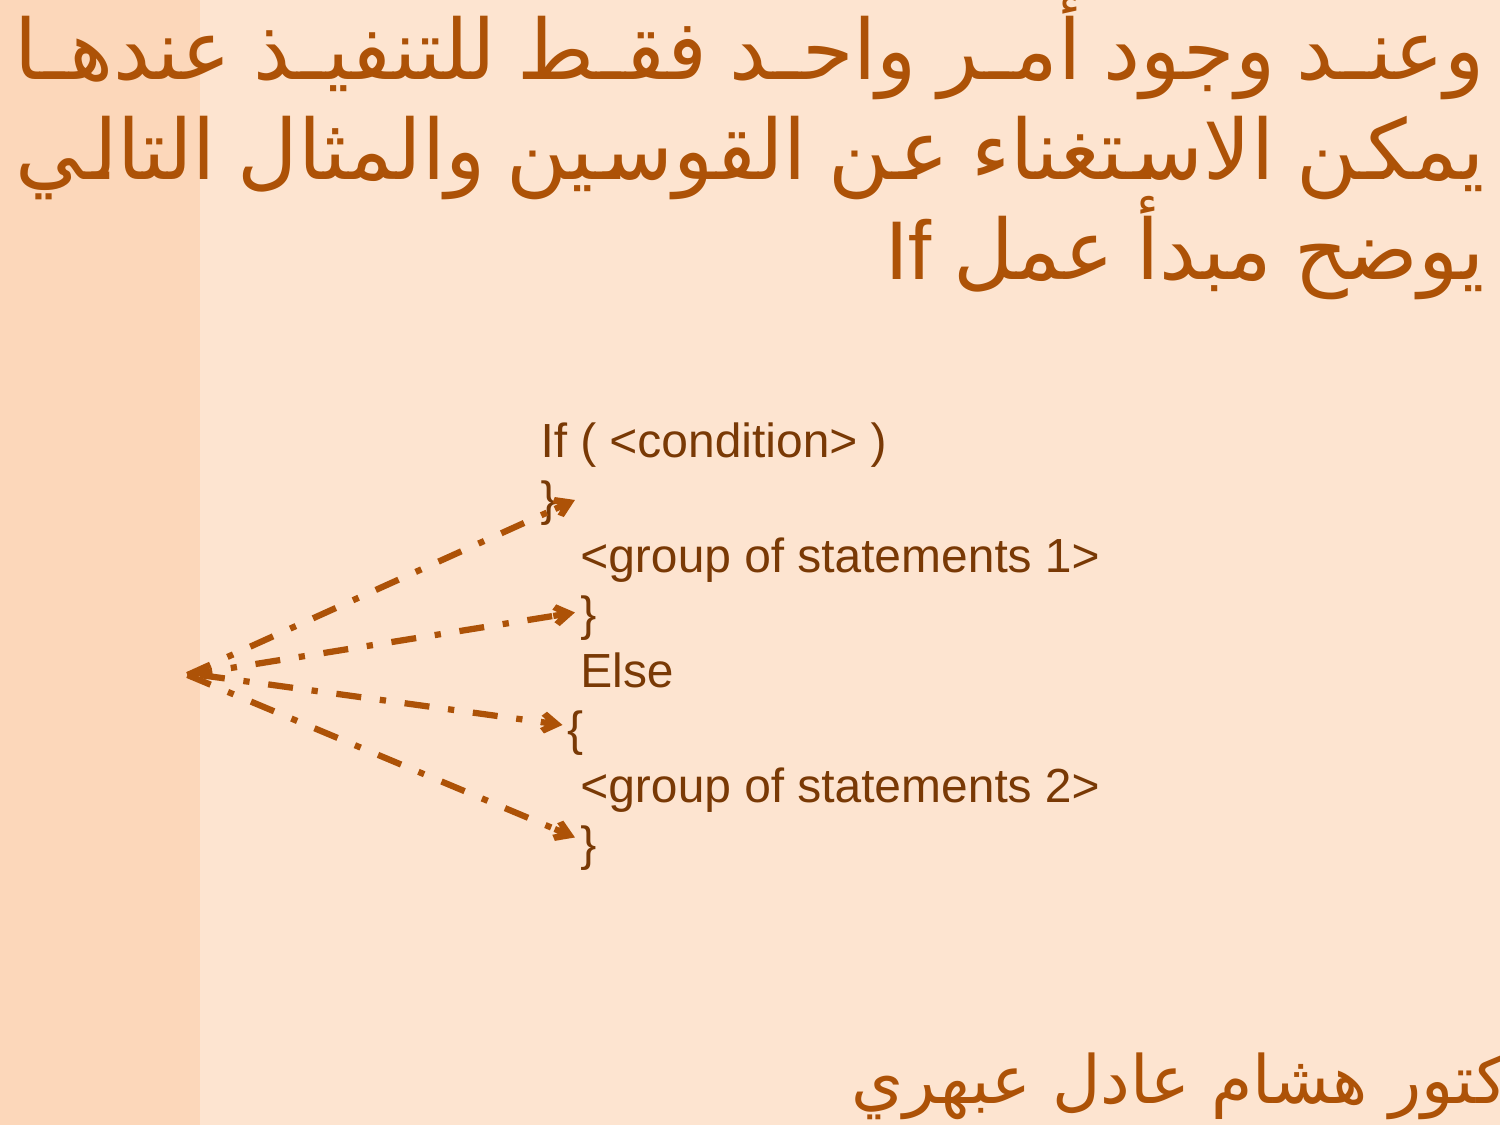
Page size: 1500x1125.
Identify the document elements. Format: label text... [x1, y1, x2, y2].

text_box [187, 499, 576, 612]
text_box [187, 674, 576, 838]
text_box If ( <condition> ) { <group of statements 1> } Else { <group of statements 2> } [512, 402, 1125, 878]
text_box وعند وجود أمر واحد فقط للتنفيذ عندها يمكن الاستغناء عن القوسين والمثال التالي يوضح مبدأ عمل If [0, 0, 1500, 304]
text_box الدكتور هشام عادل عبهري [836, 1029, 1500, 1124]
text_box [187, 612, 576, 674]
text_box [0, 304, 1500, 1125]
